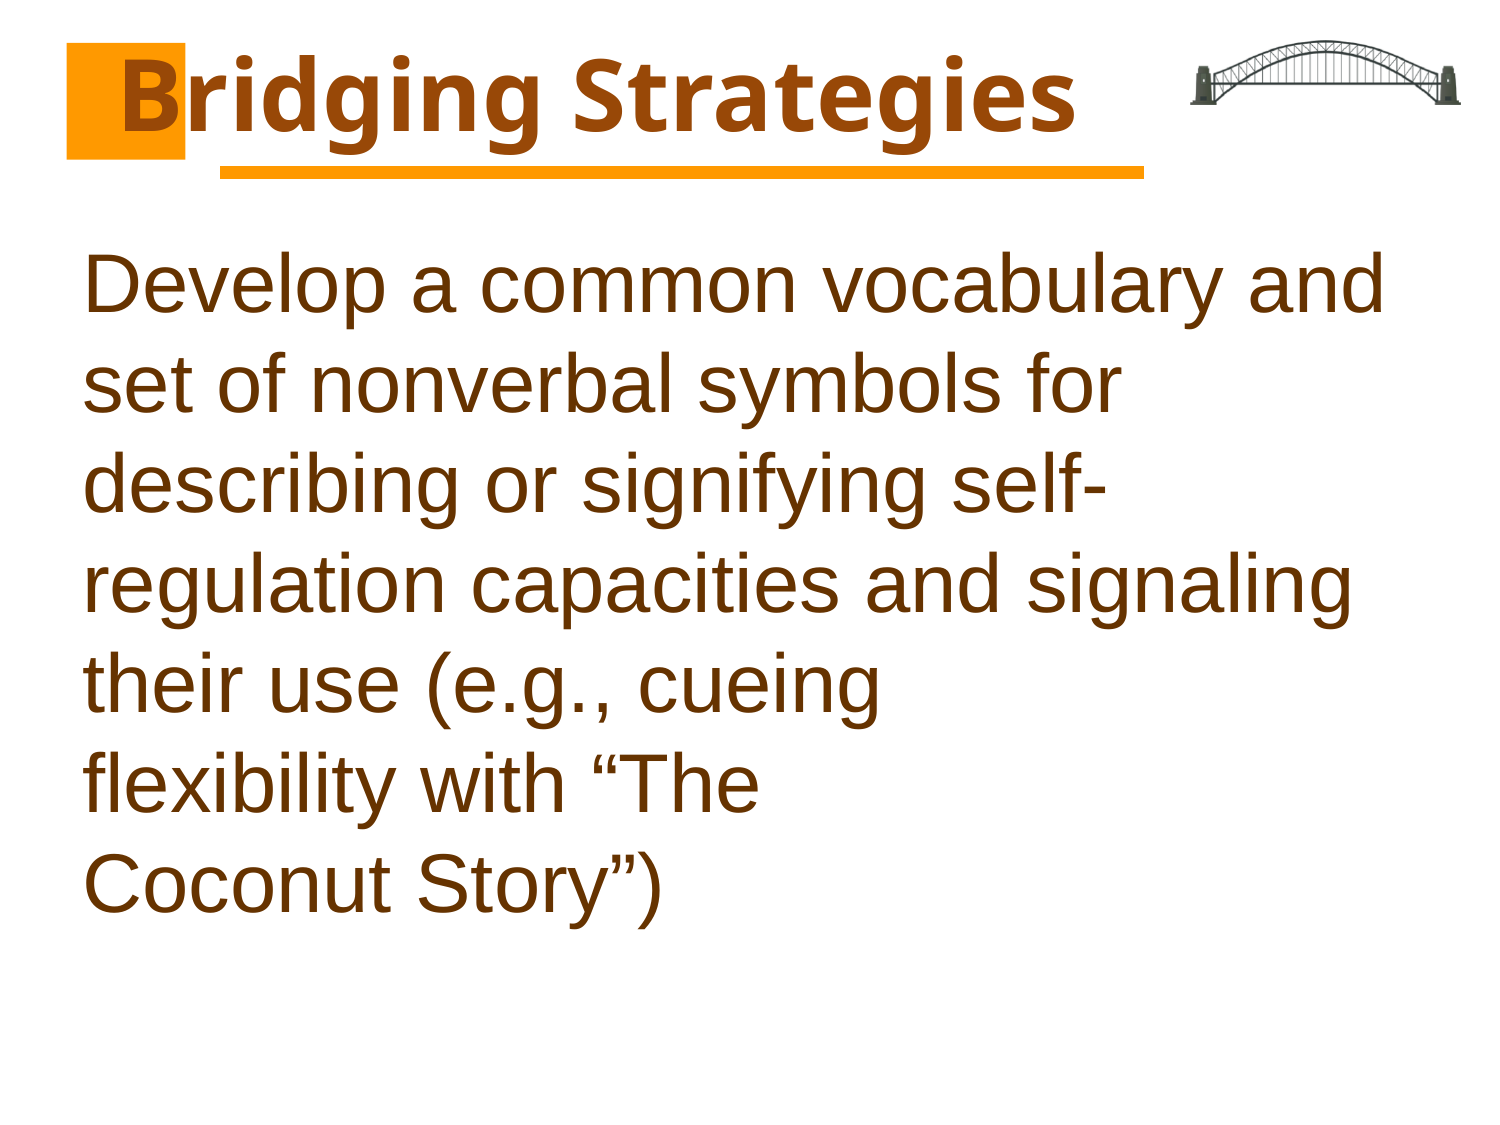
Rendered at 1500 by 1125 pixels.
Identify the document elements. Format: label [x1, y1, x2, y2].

picture [1189, 40, 1461, 106]
title [101, 10, 1157, 173]
text_box [64, 41, 101, 162]
text_box [67, 222, 1404, 956]
